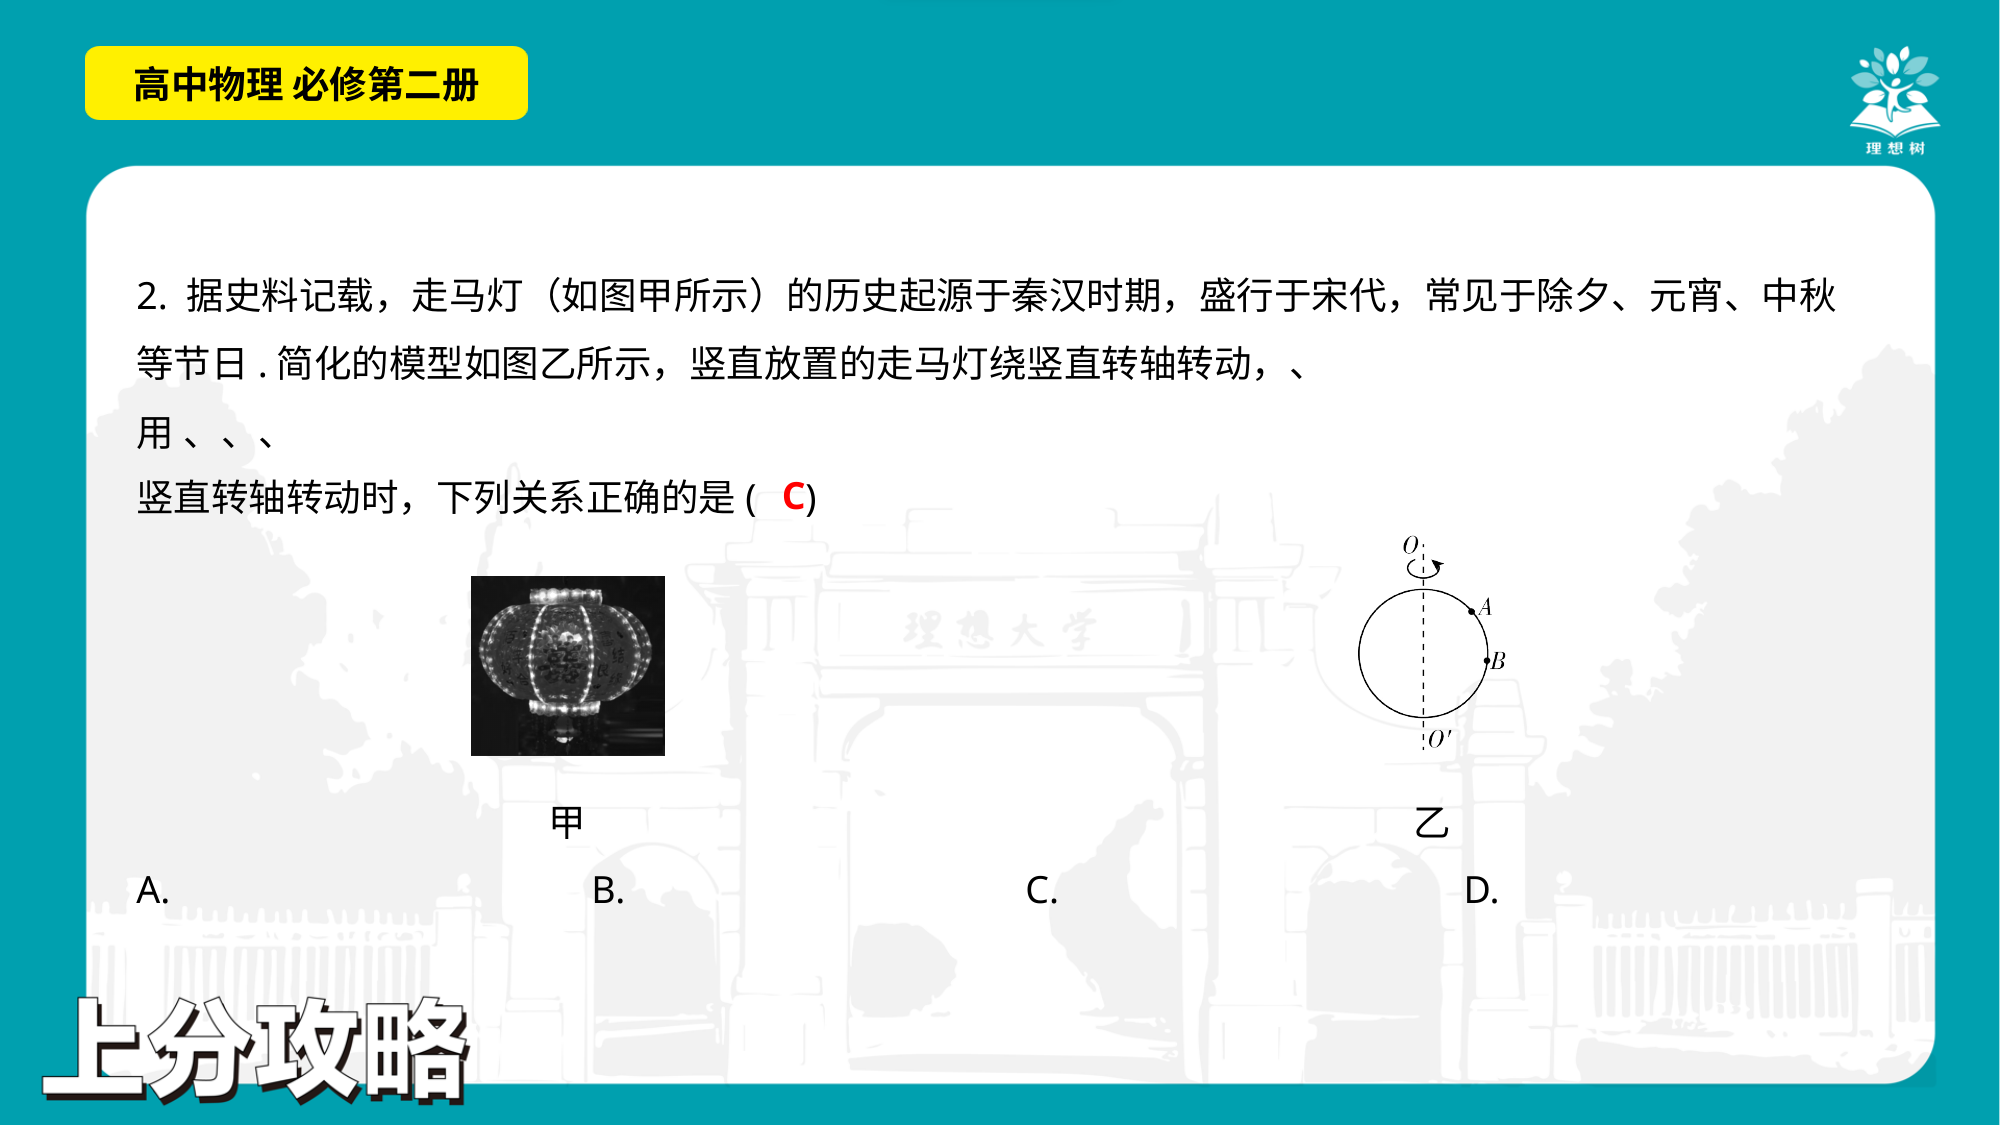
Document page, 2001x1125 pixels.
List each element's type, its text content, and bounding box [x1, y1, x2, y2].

text_box 甲 [544, 776, 591, 902]
text_box C [766, 452, 821, 511]
picture [0, 0, 2000, 1125]
text_box 乙 [1409, 776, 1456, 902]
